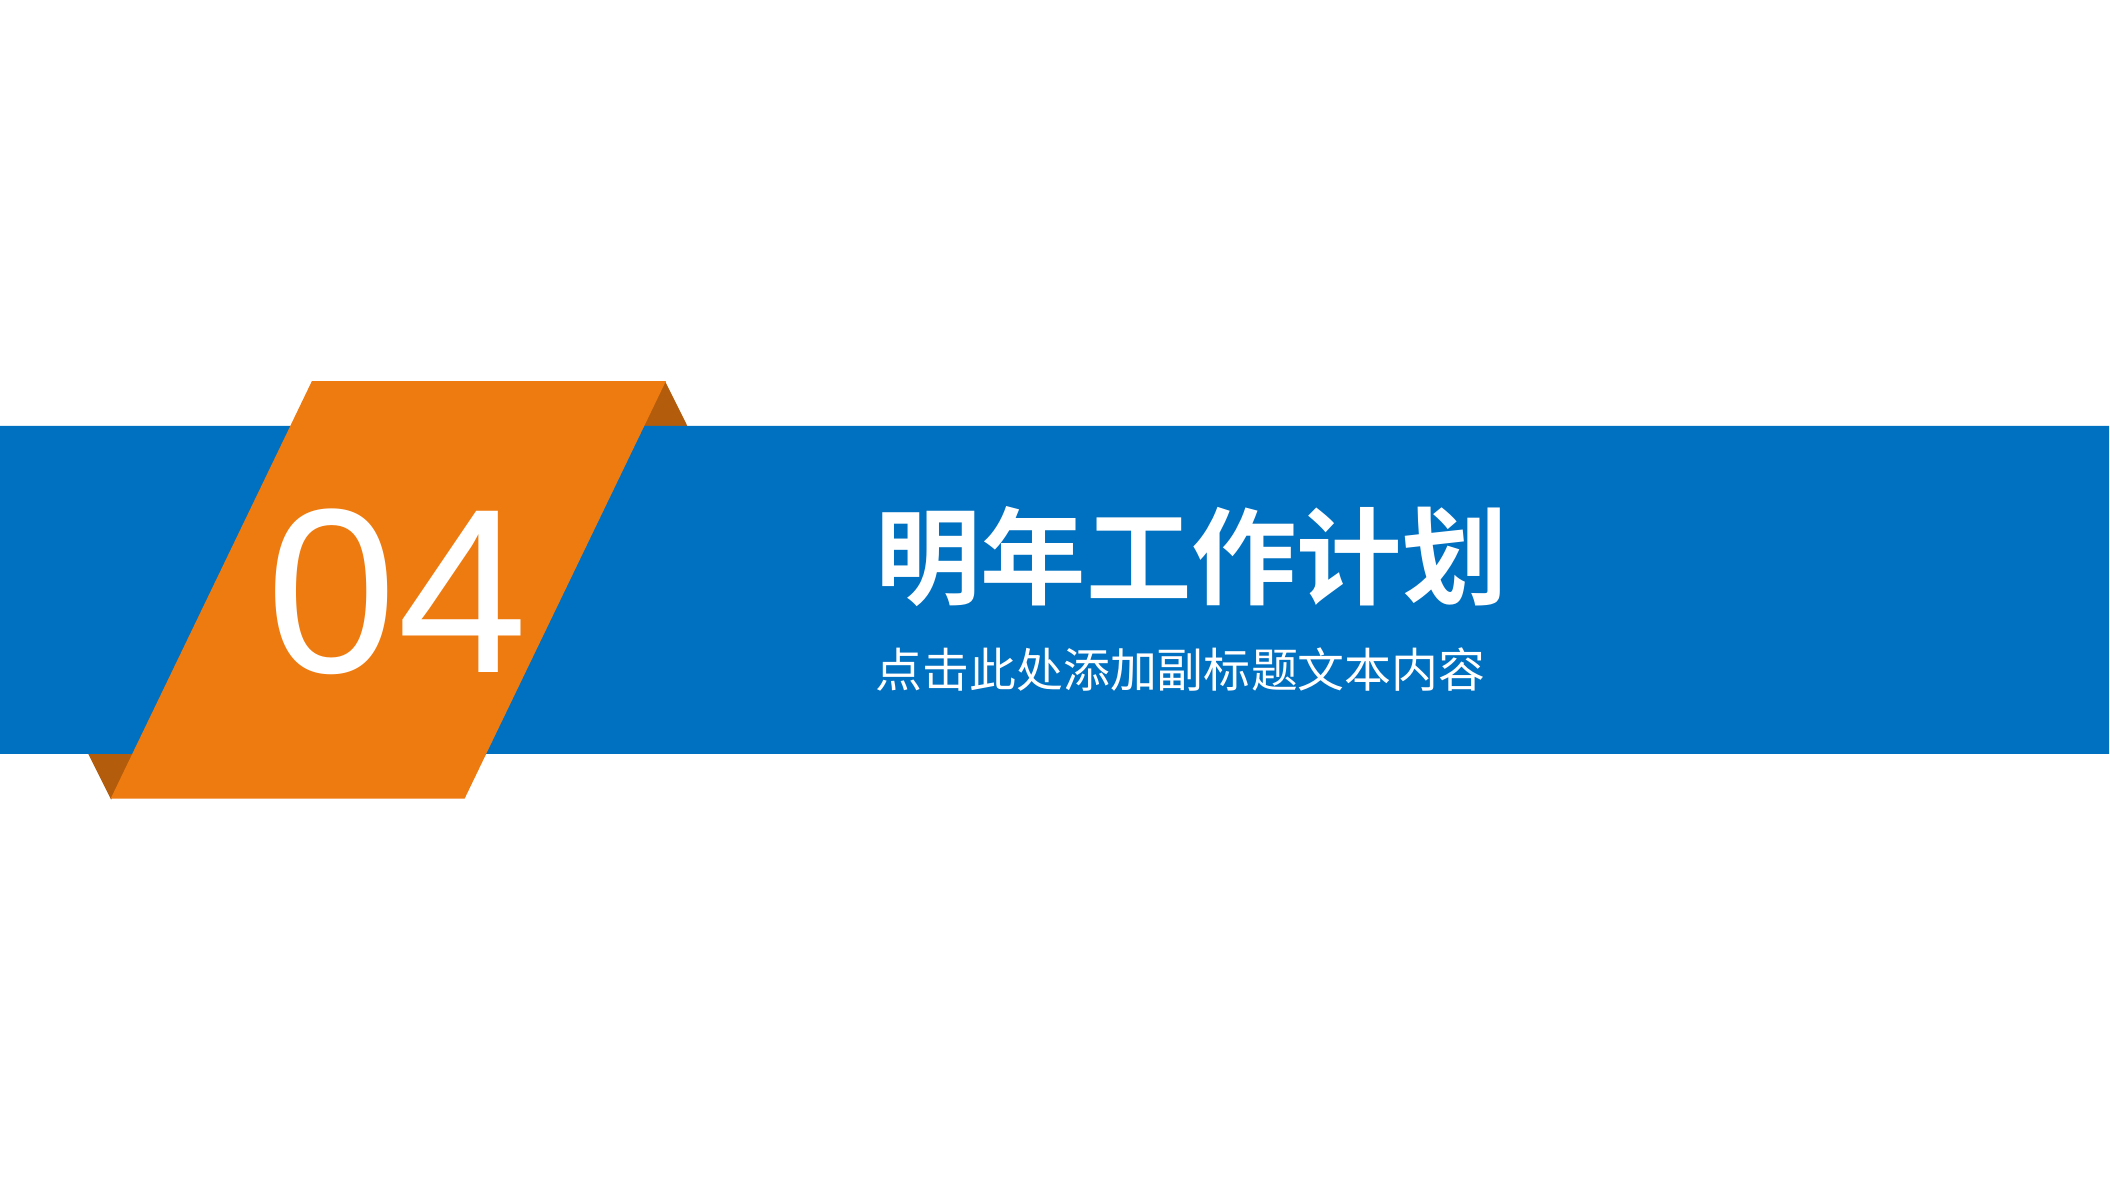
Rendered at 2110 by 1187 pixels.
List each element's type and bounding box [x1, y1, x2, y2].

text_box [0, 380, 2110, 800]
